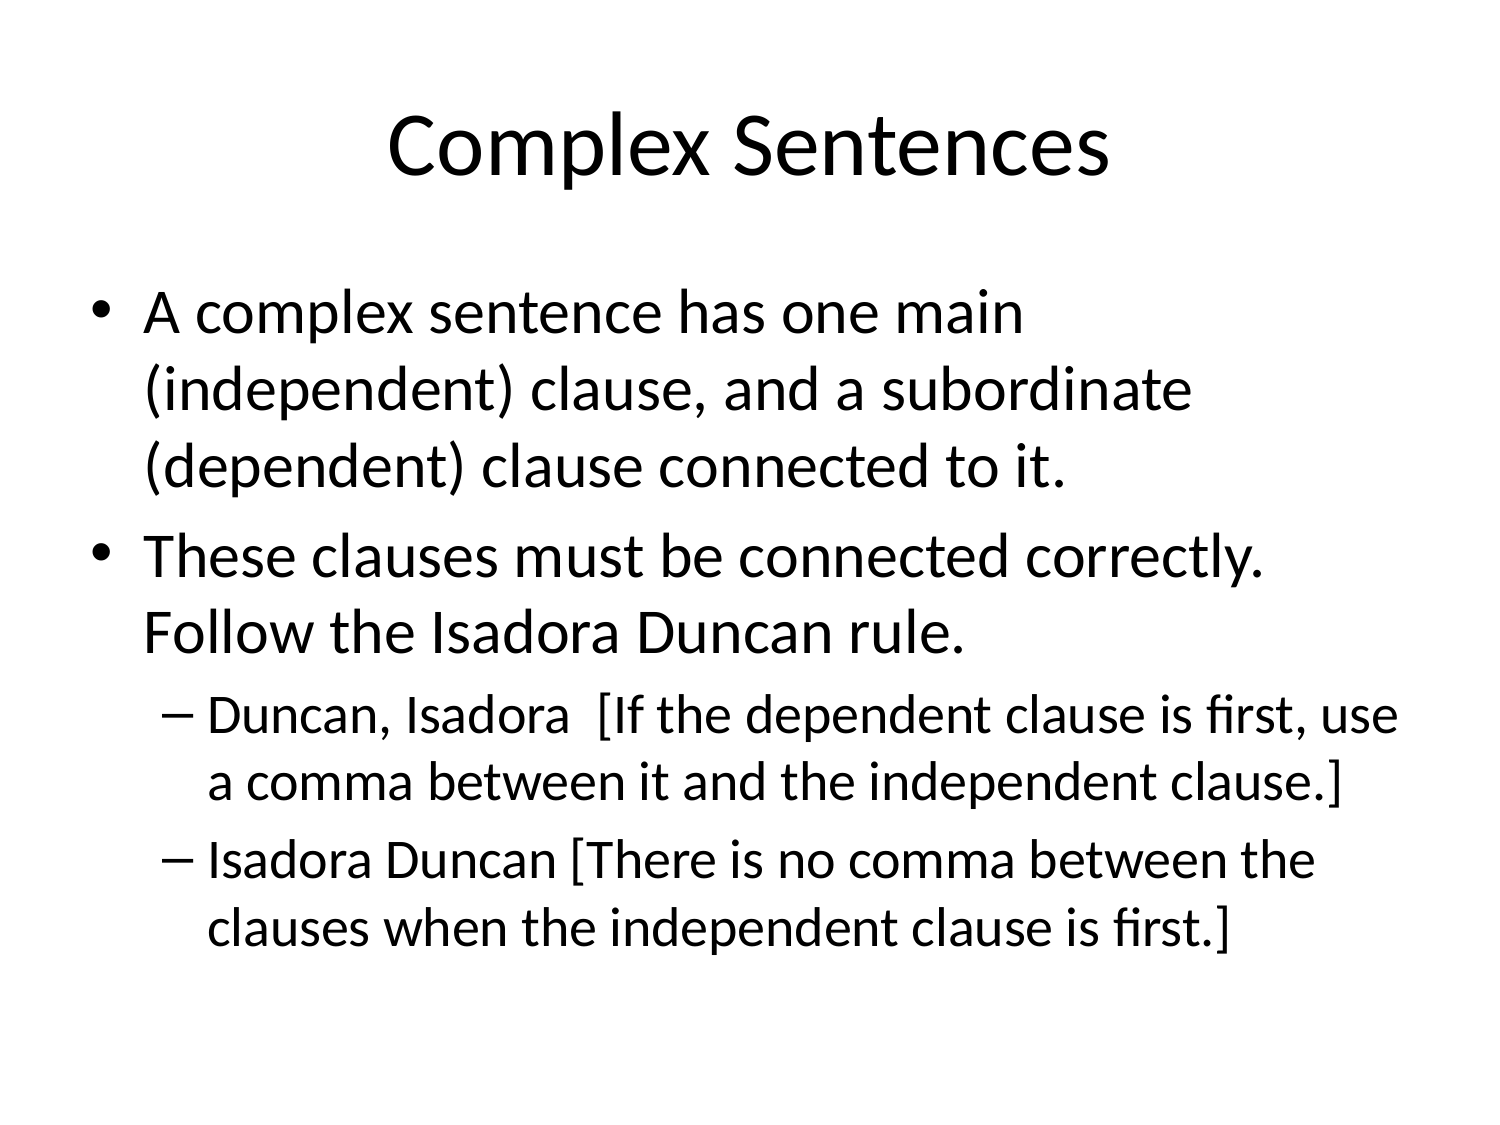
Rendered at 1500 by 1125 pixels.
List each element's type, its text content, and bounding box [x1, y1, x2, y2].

list A complex sentence has one main (independent) clause, and a subordinate (dependent) clause connected to it. These clauses must be connected correctly. Follow the Isadora Duncan rule. Duncan, Isadora [If the dependent clause is first, use a comma between it and the independent clause.] Isadora Duncan [There is no comma between the clauses when the independent clause is first.] [75, 262, 1425, 1005]
title Complex Sentences [75, 45, 1425, 233]
